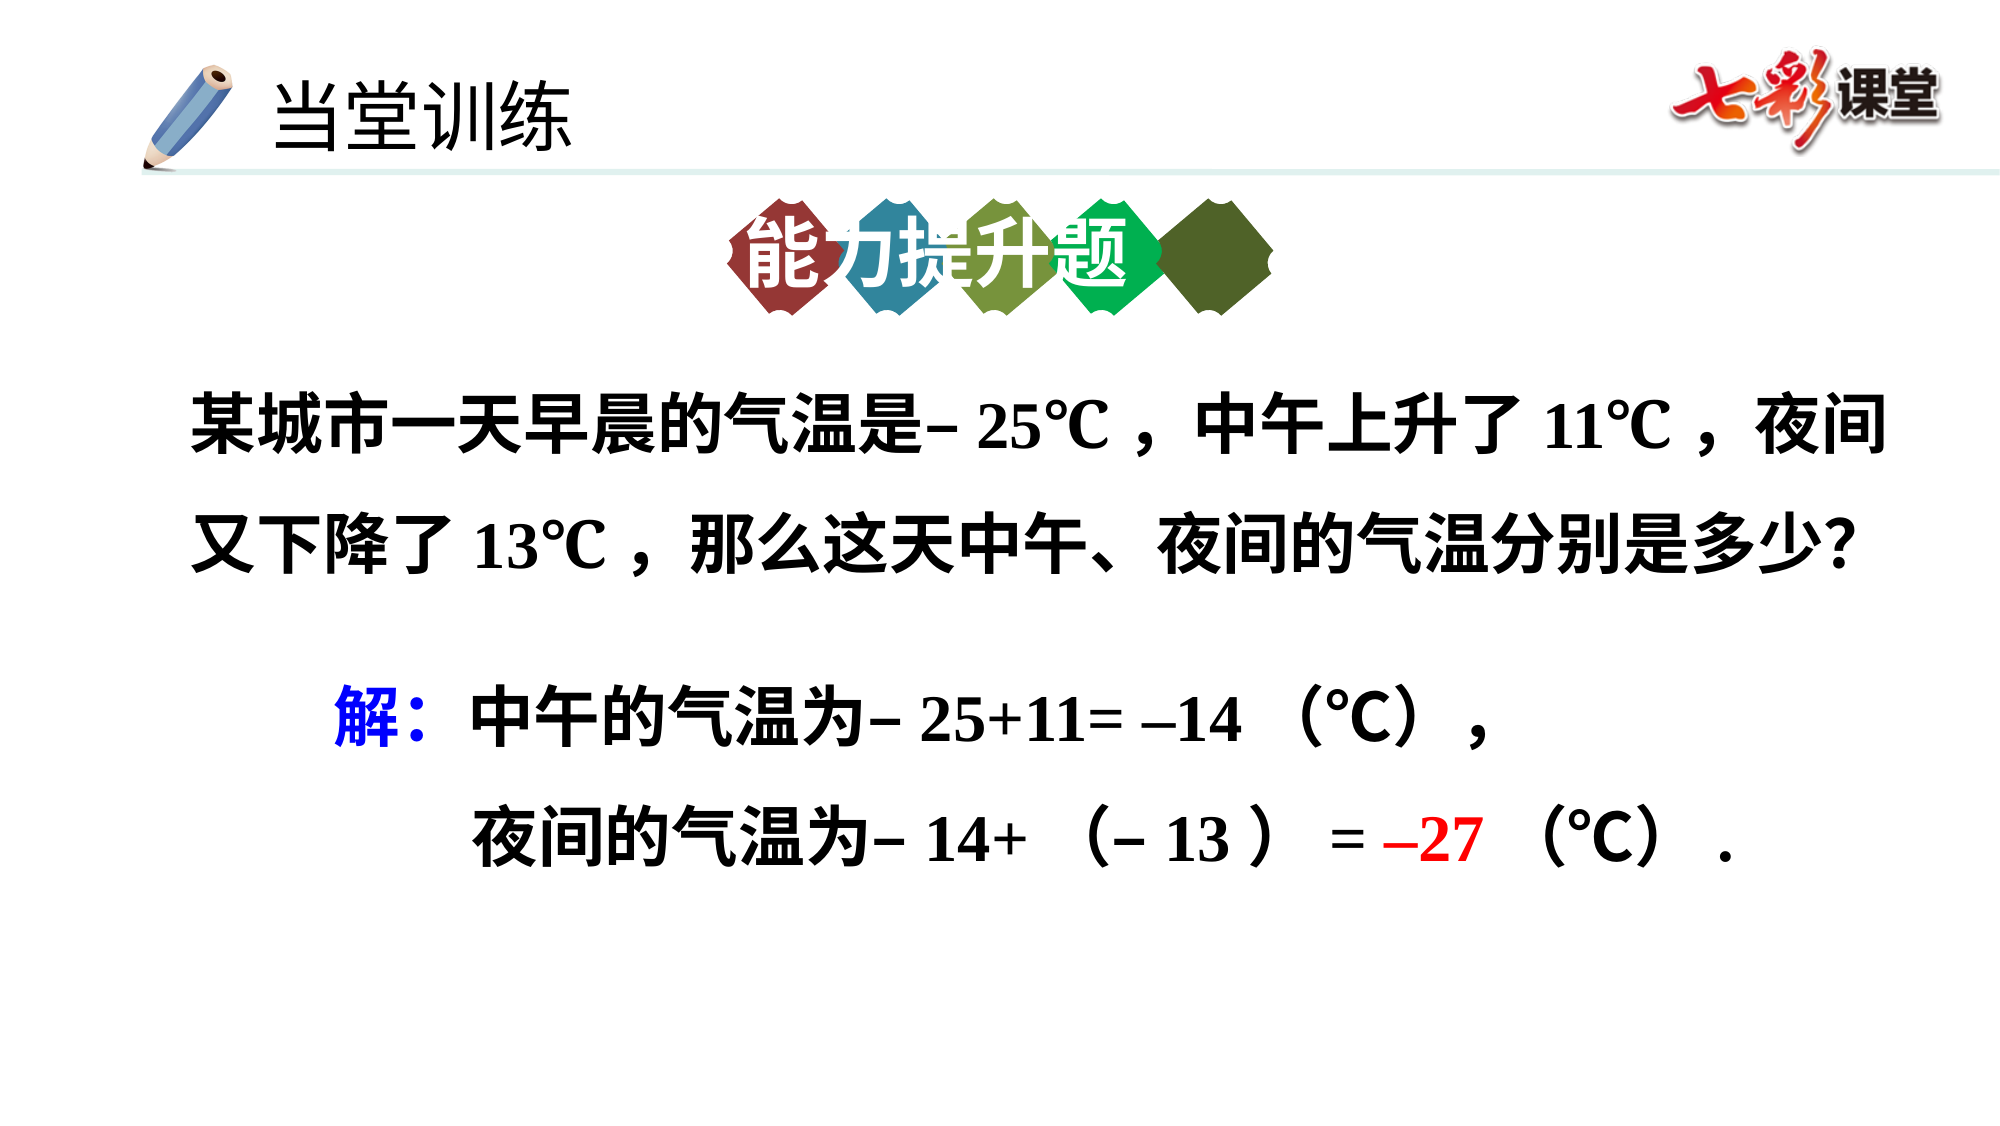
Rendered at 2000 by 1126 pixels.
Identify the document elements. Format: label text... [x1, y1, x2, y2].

text_box 解：中午的气温为–25+11= –14（℃）， 夜间的气温为–14+（–13）= –27（℃）. [313, 625, 1763, 886]
picture [133, 42, 242, 195]
text_box 某城市一天早晨的气温是–25℃，中午上升了11℃，夜间又下降了13℃，那么这天中午、夜间的气温分别是多少？ [169, 332, 1915, 592]
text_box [728, 196, 1272, 307]
picture [1666, 42, 1948, 157]
